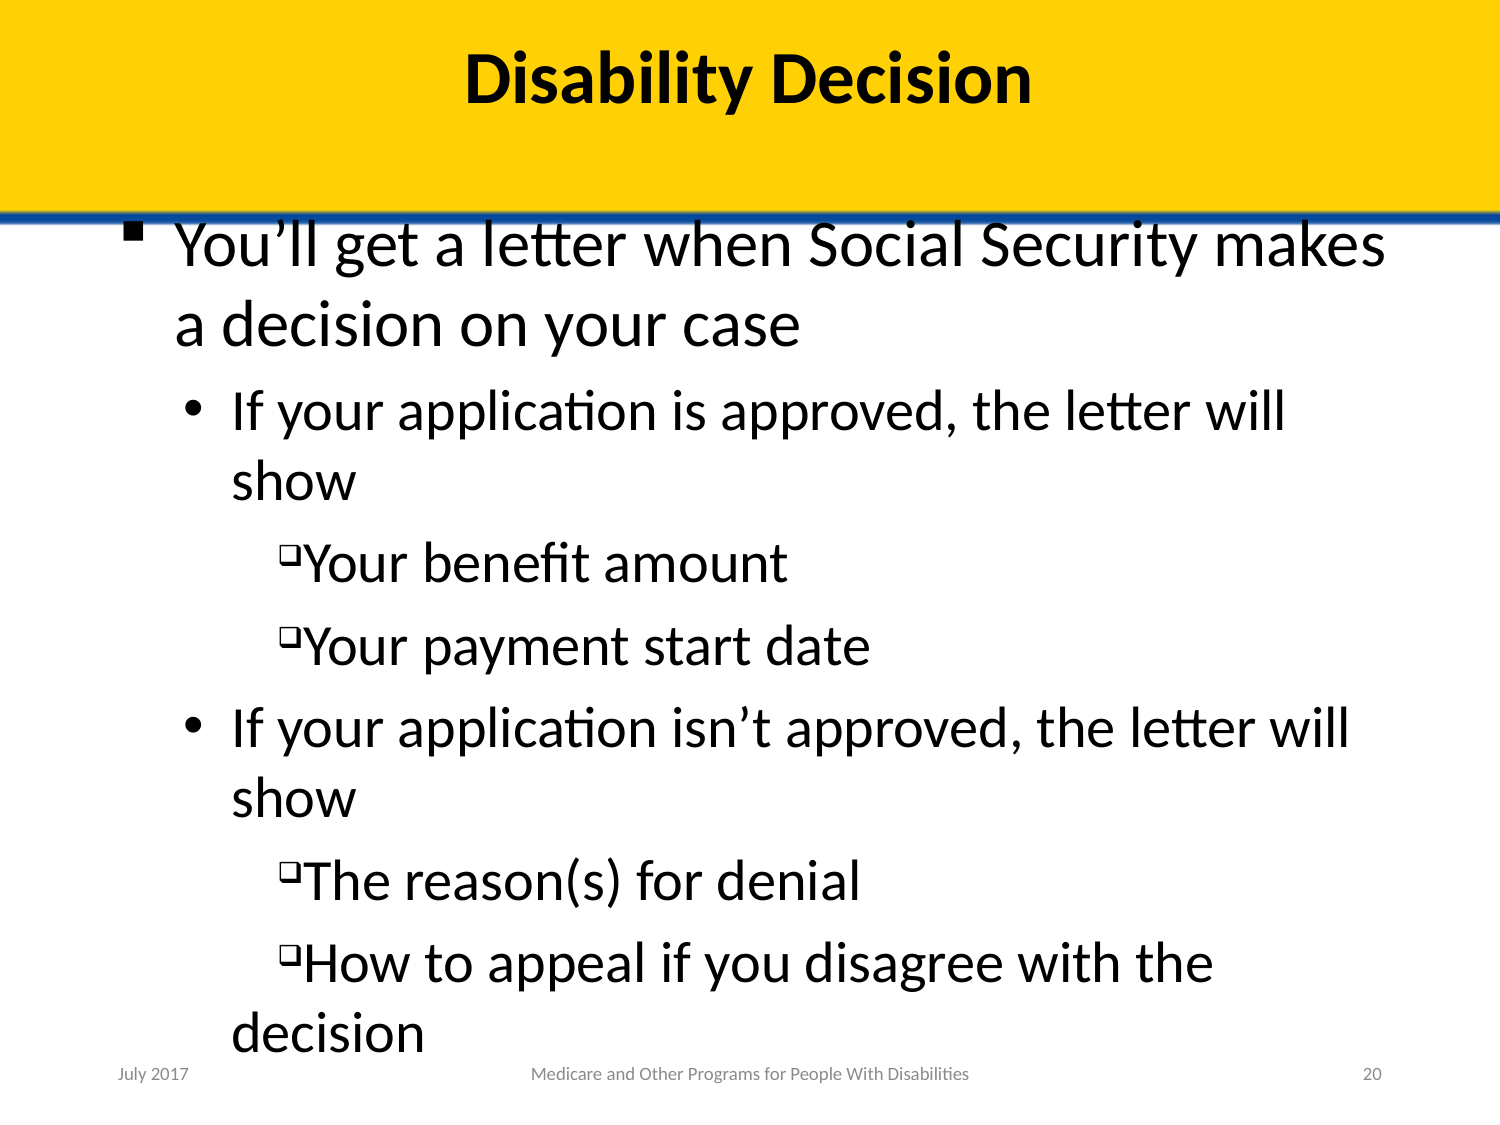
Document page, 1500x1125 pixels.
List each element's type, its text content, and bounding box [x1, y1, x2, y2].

title Disability Decision [103, 2, 1397, 156]
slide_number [103, 1042, 441, 1103]
slide_number 20 [1059, 1042, 1397, 1103]
list You’ll get a letter when Social Security makes a decision on your case If your application is approved, the letter will show Your benefit amount Your payment start date If your application isn’t approved, the letter will show The reason(s) for denial How to appeal if you disagree with the decision [103, 192, 1418, 1014]
picture [0, 0, 1500, 1125]
footer Medicare and Other Programs for People With Disabilities [496, 1042, 1004, 1103]
